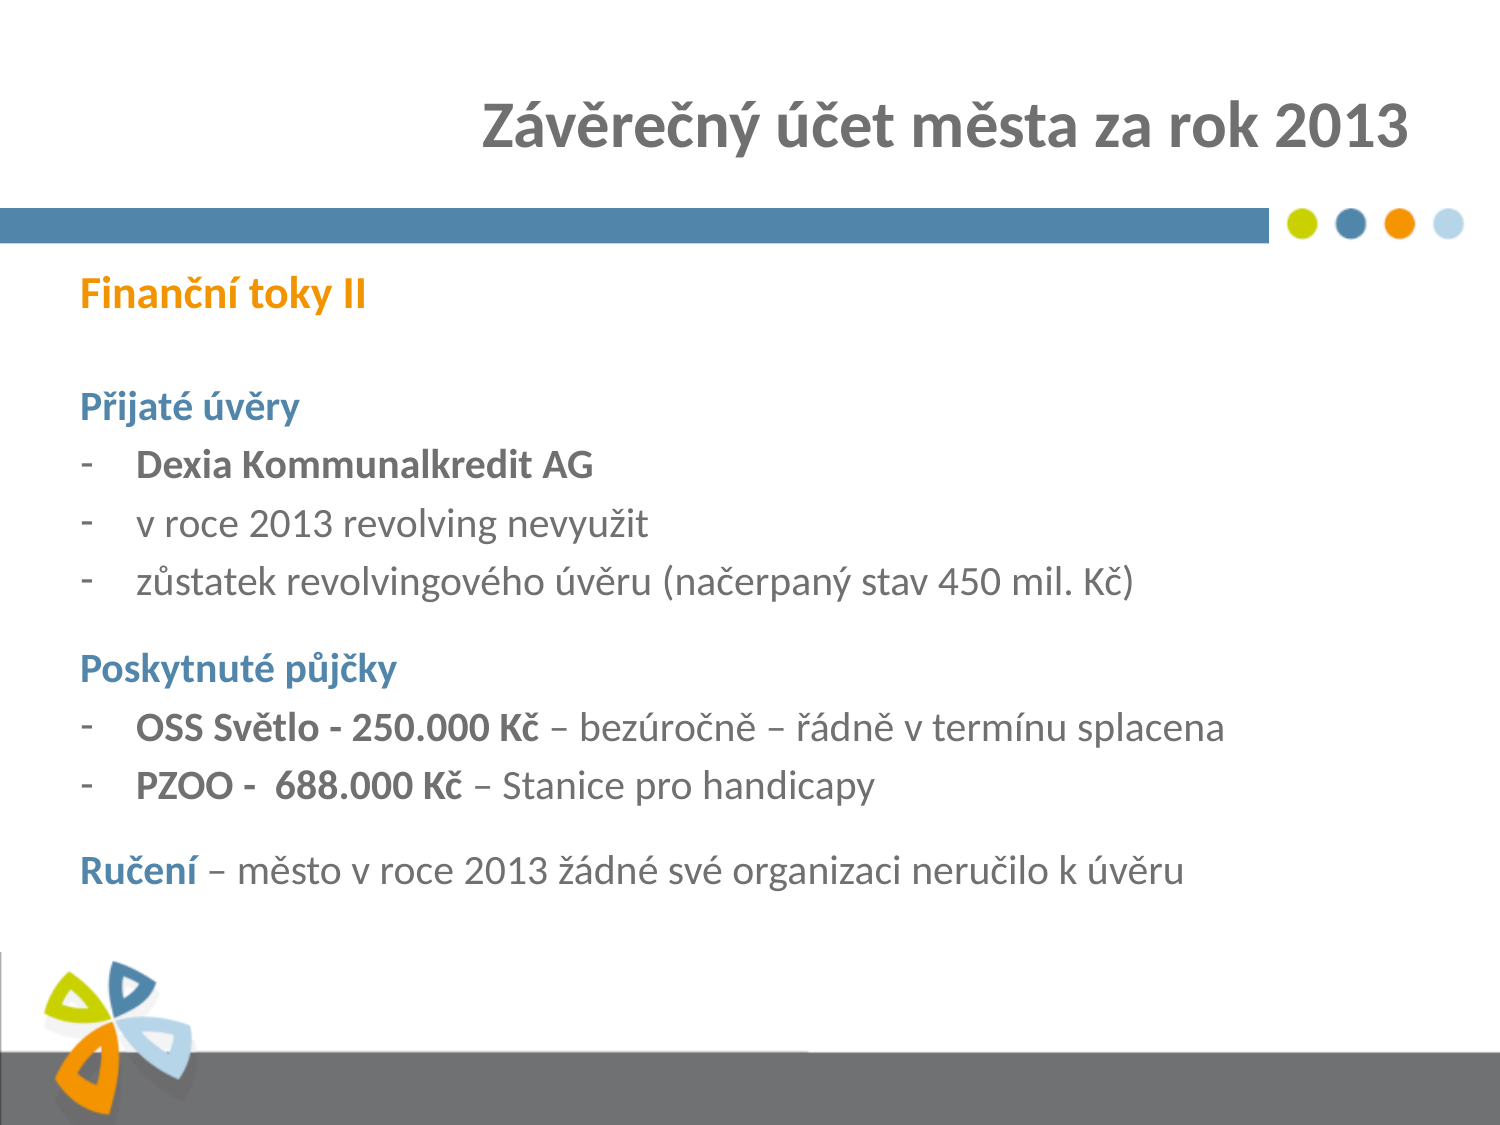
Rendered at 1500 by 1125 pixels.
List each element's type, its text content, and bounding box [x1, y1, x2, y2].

picture [1269, 196, 1483, 256]
picture [0, 952, 1500, 1125]
list Finanční toky II Přijaté úvěry Dexia Kommunalkredit AG v roce 2013 revolving nevyužit zůstatek revolvingového úvěru (načerpaný stav 450 mil. Kč) Poskytnuté půjčky OSS Světlo - 250.000 Kč – bezúročně – řádně v termínu splacena PZOO - 688.000 Kč – Stanice pro handicapy Ručení – město v roce 2013 žádné své organizaci neručilo k úvěru [64, 255, 1447, 1000]
title Závěrečný účet města za rok 2013 [75, 45, 1425, 197]
